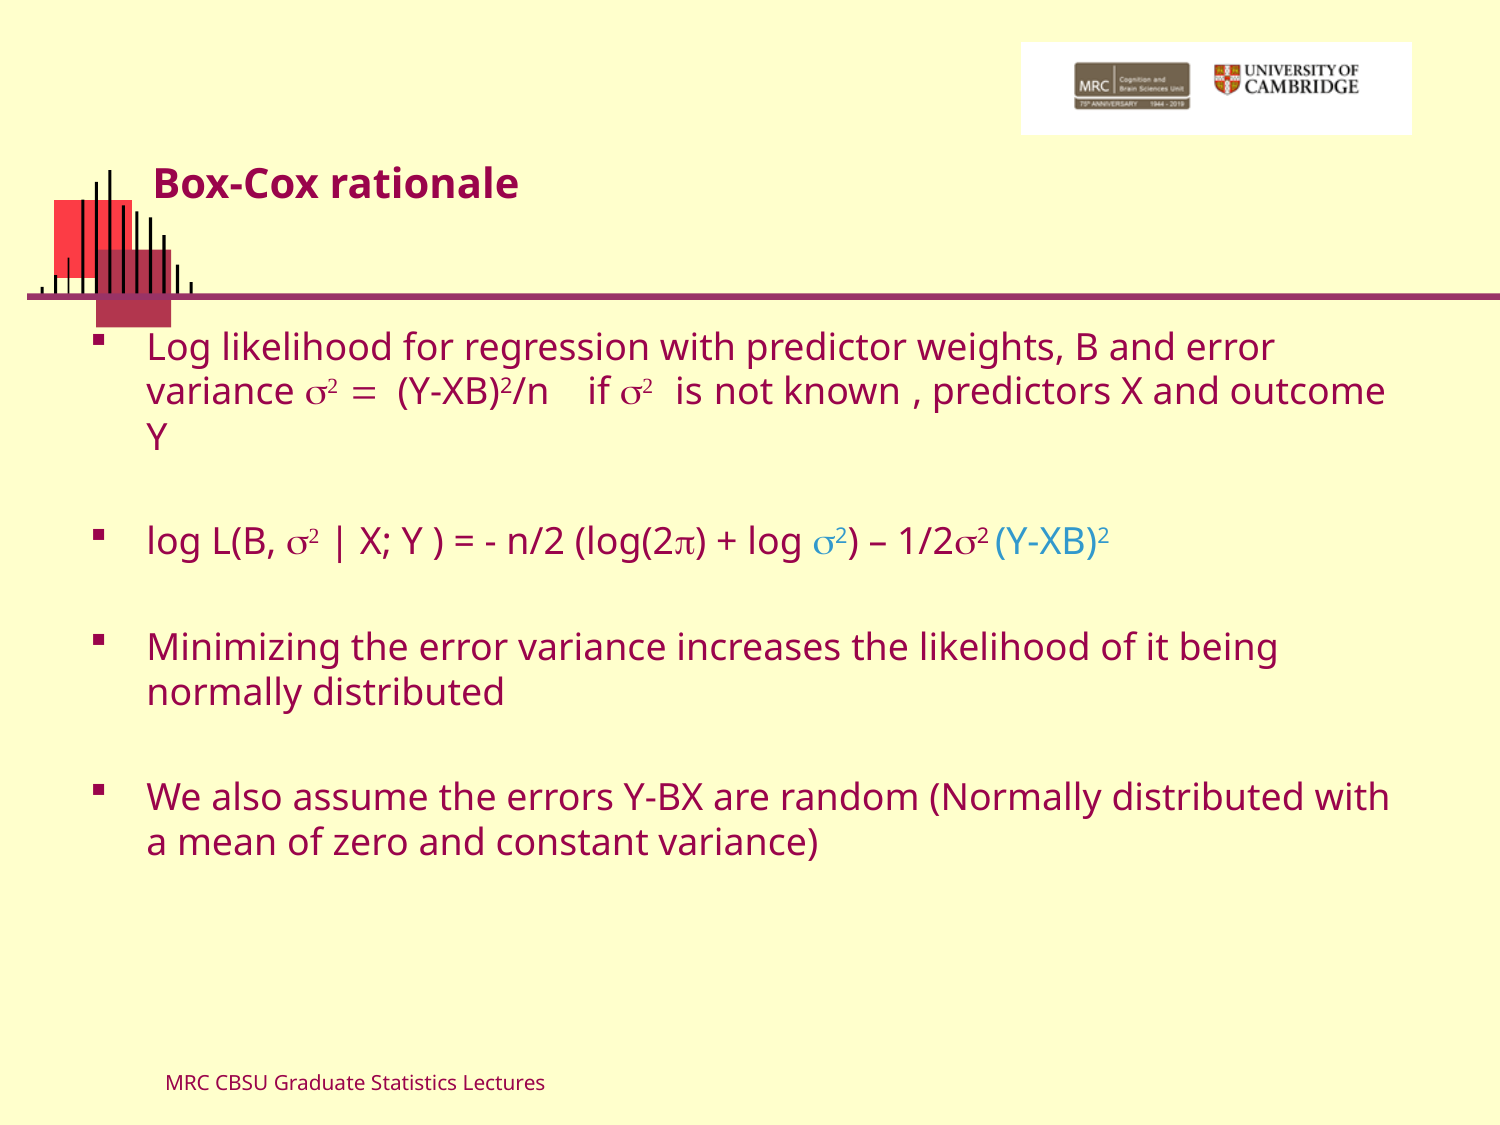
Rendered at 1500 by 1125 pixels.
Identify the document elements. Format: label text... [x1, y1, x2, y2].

footer MRC CBSU Graduate Statistics Lectures [149, 1062, 988, 1101]
list Log likelihood for regression with predictor weights, B and error variance s2 = (Y-XB)2/n if s2 is not known , predictors X and outcome Y log L(B, s2 | X; Y ) = - n/2 (log(2p) + log s2) – 1/2s2 (Y-XB)2 Minimizing the error variance increases the likelihood of it being normally distributed We also assume the errors Y-BX are random (Normally distributed with a mean of zero and constant variance) [75, 262, 1425, 1038]
title Box-Cox rationale [137, 137, 988, 233]
picture [1021, 42, 1412, 135]
